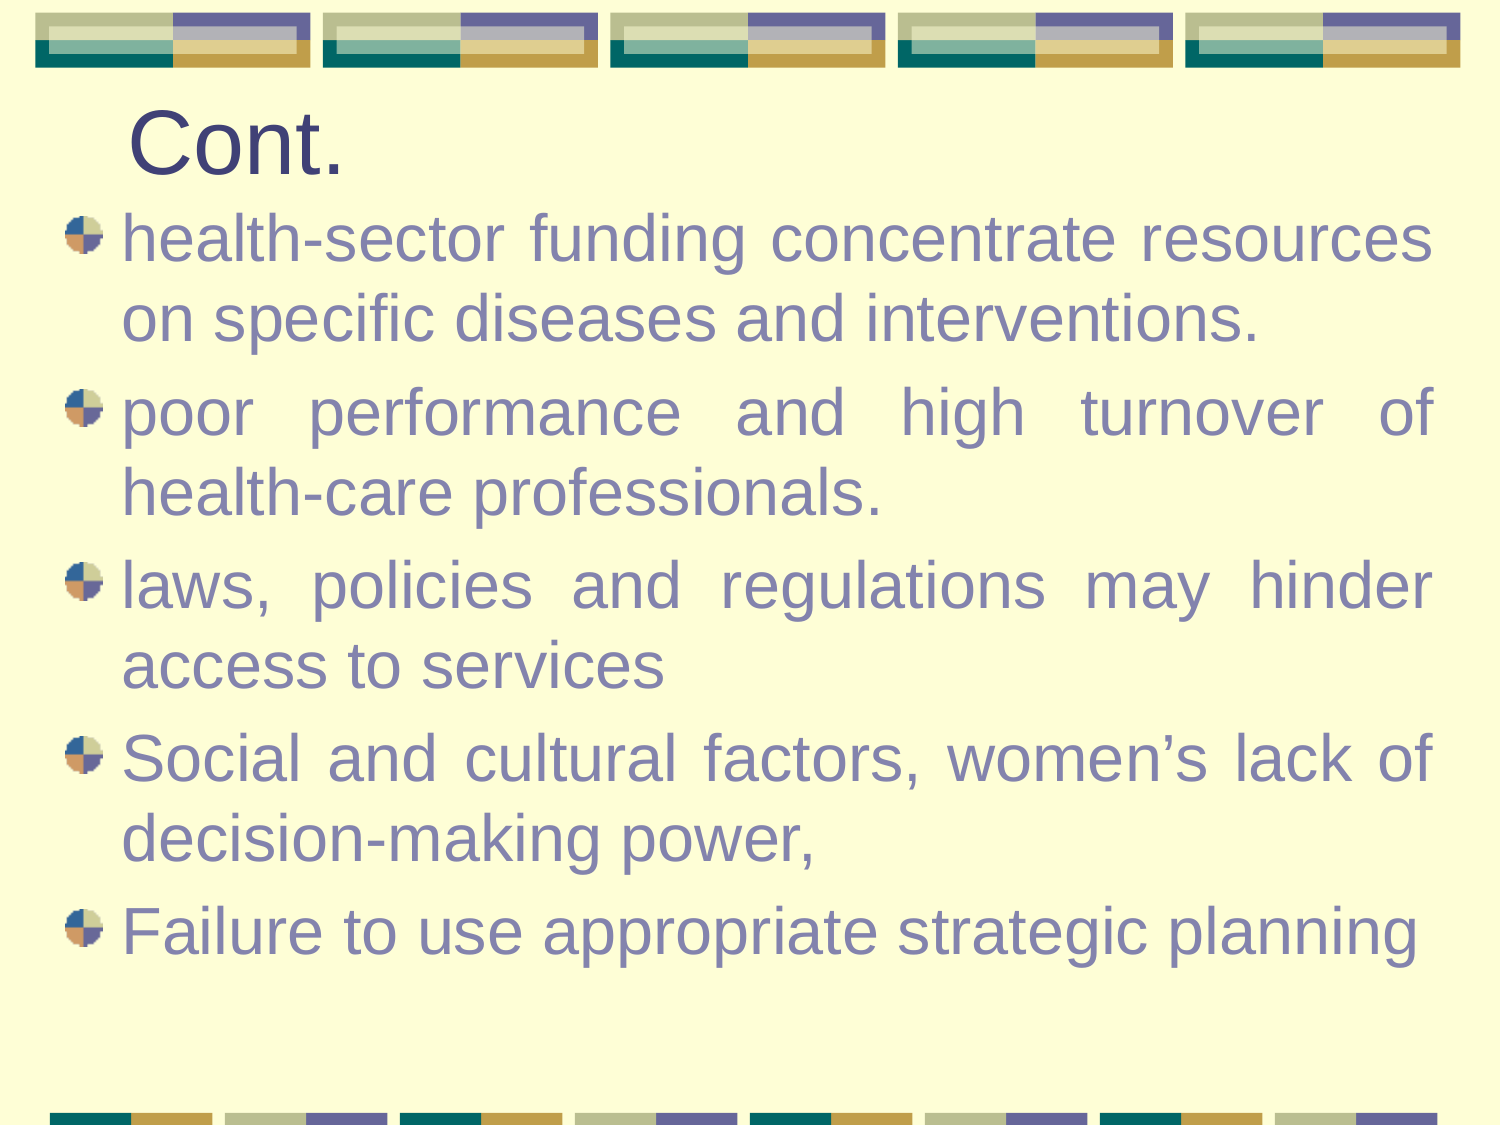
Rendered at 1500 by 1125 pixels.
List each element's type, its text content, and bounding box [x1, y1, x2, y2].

picture [65, 562, 103, 601]
picture [65, 736, 103, 774]
list health-sector funding concentrate resources on specific diseases and interventions. poor performance and high turnover of health-care professionals. laws, policies and regulations may hinder access to services Social and cultural factors, women’s lack of decision-making power, Failure to use appropriate strategic planning [49, 187, 1451, 1076]
picture [65, 216, 103, 254]
picture [65, 909, 103, 947]
title Cont. [112, 74, 1388, 187]
picture [65, 389, 103, 427]
